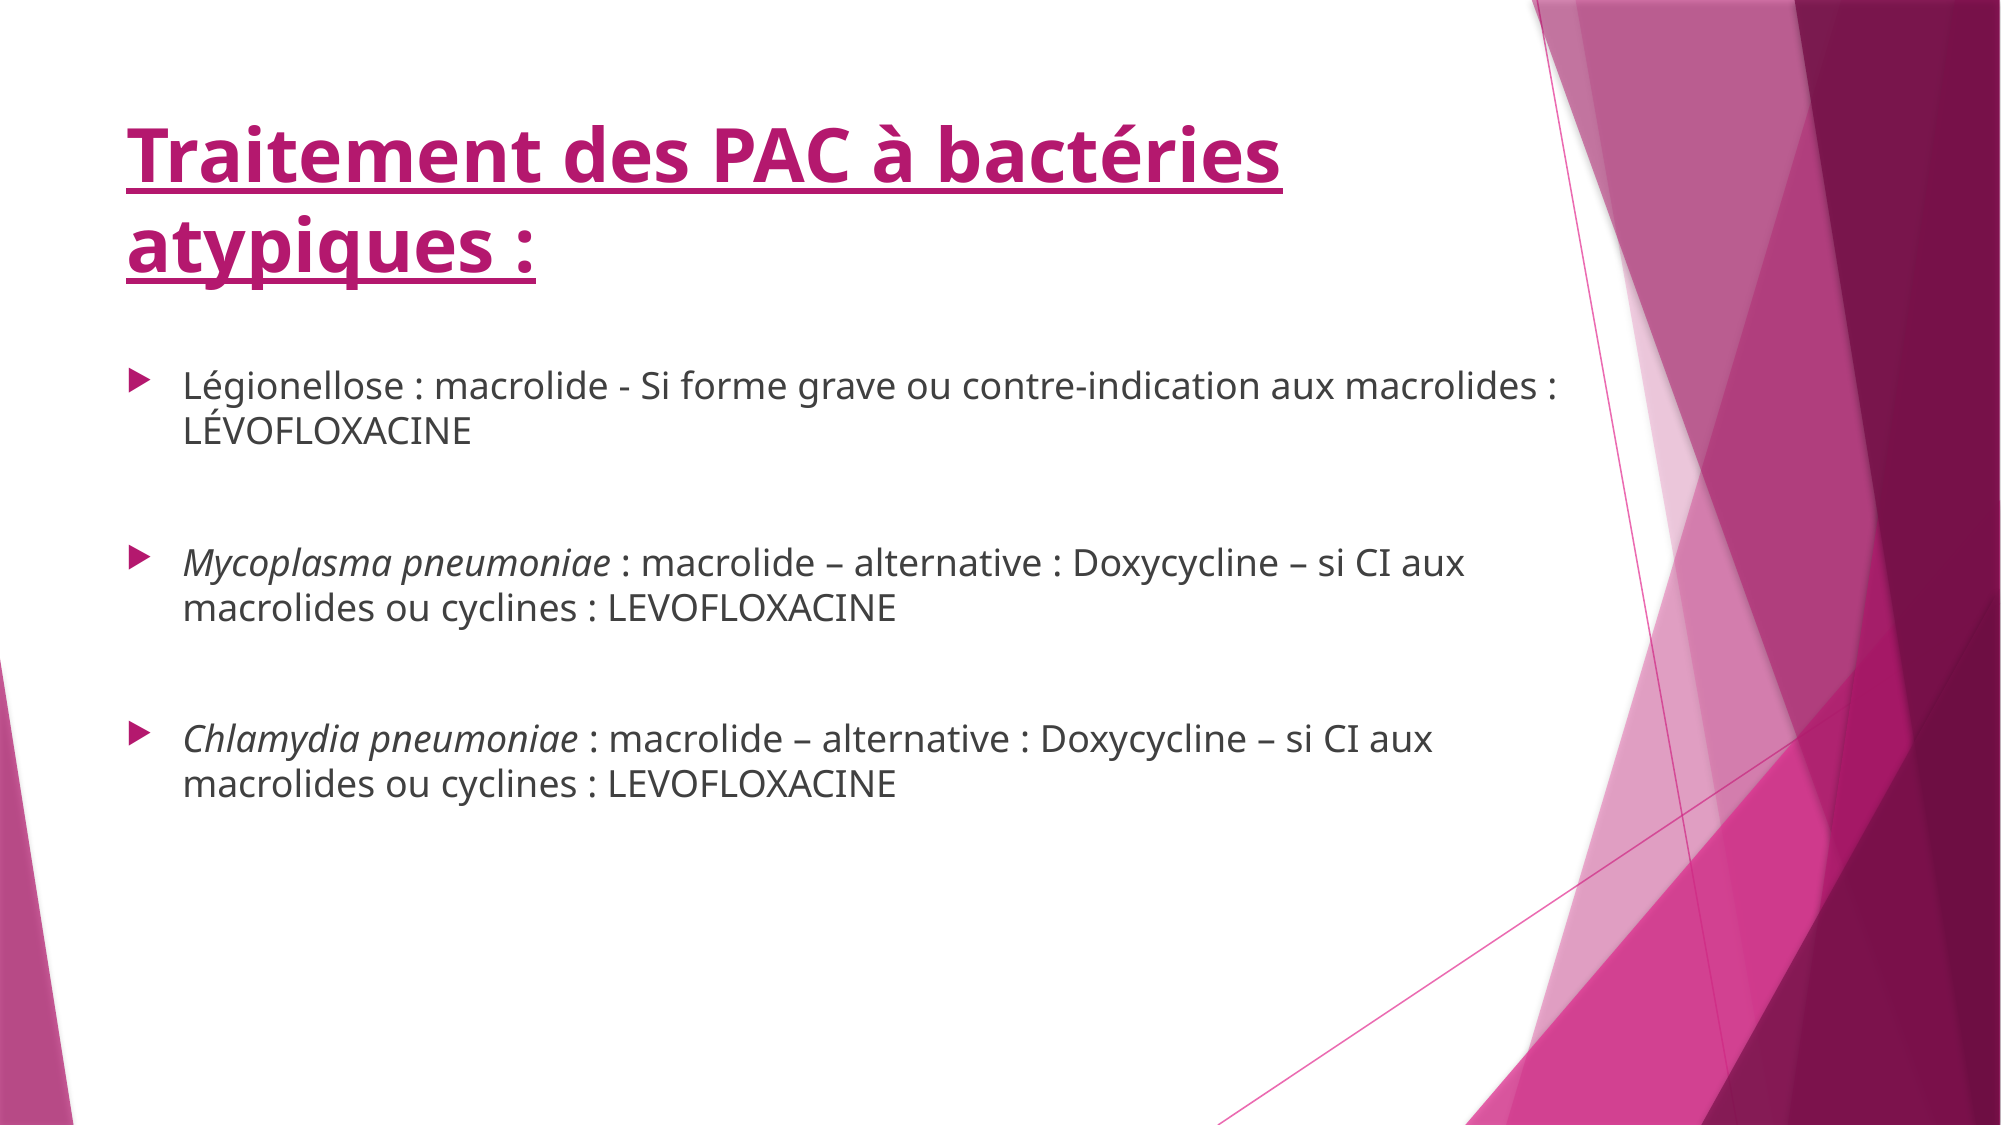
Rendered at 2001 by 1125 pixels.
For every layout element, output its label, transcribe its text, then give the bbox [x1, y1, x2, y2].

title Traitement des PAC à bactéries atypiques : [111, 99, 1522, 317]
list Légionellose : macrolide - Si forme grave ou contre-indication aux macrolides : LÉVOFLOXACINE Mycoplasma pneumoniae : macrolide – alternative : Doxycycline – si CI aux macrolides ou cyclines : LEVOFLOXACINE Chlamydia pneumoniae : macrolide – alternative : Doxycycline – si CI aux macrolides ou cyclines : LEVOFLOXACINE [111, 354, 1580, 1044]
